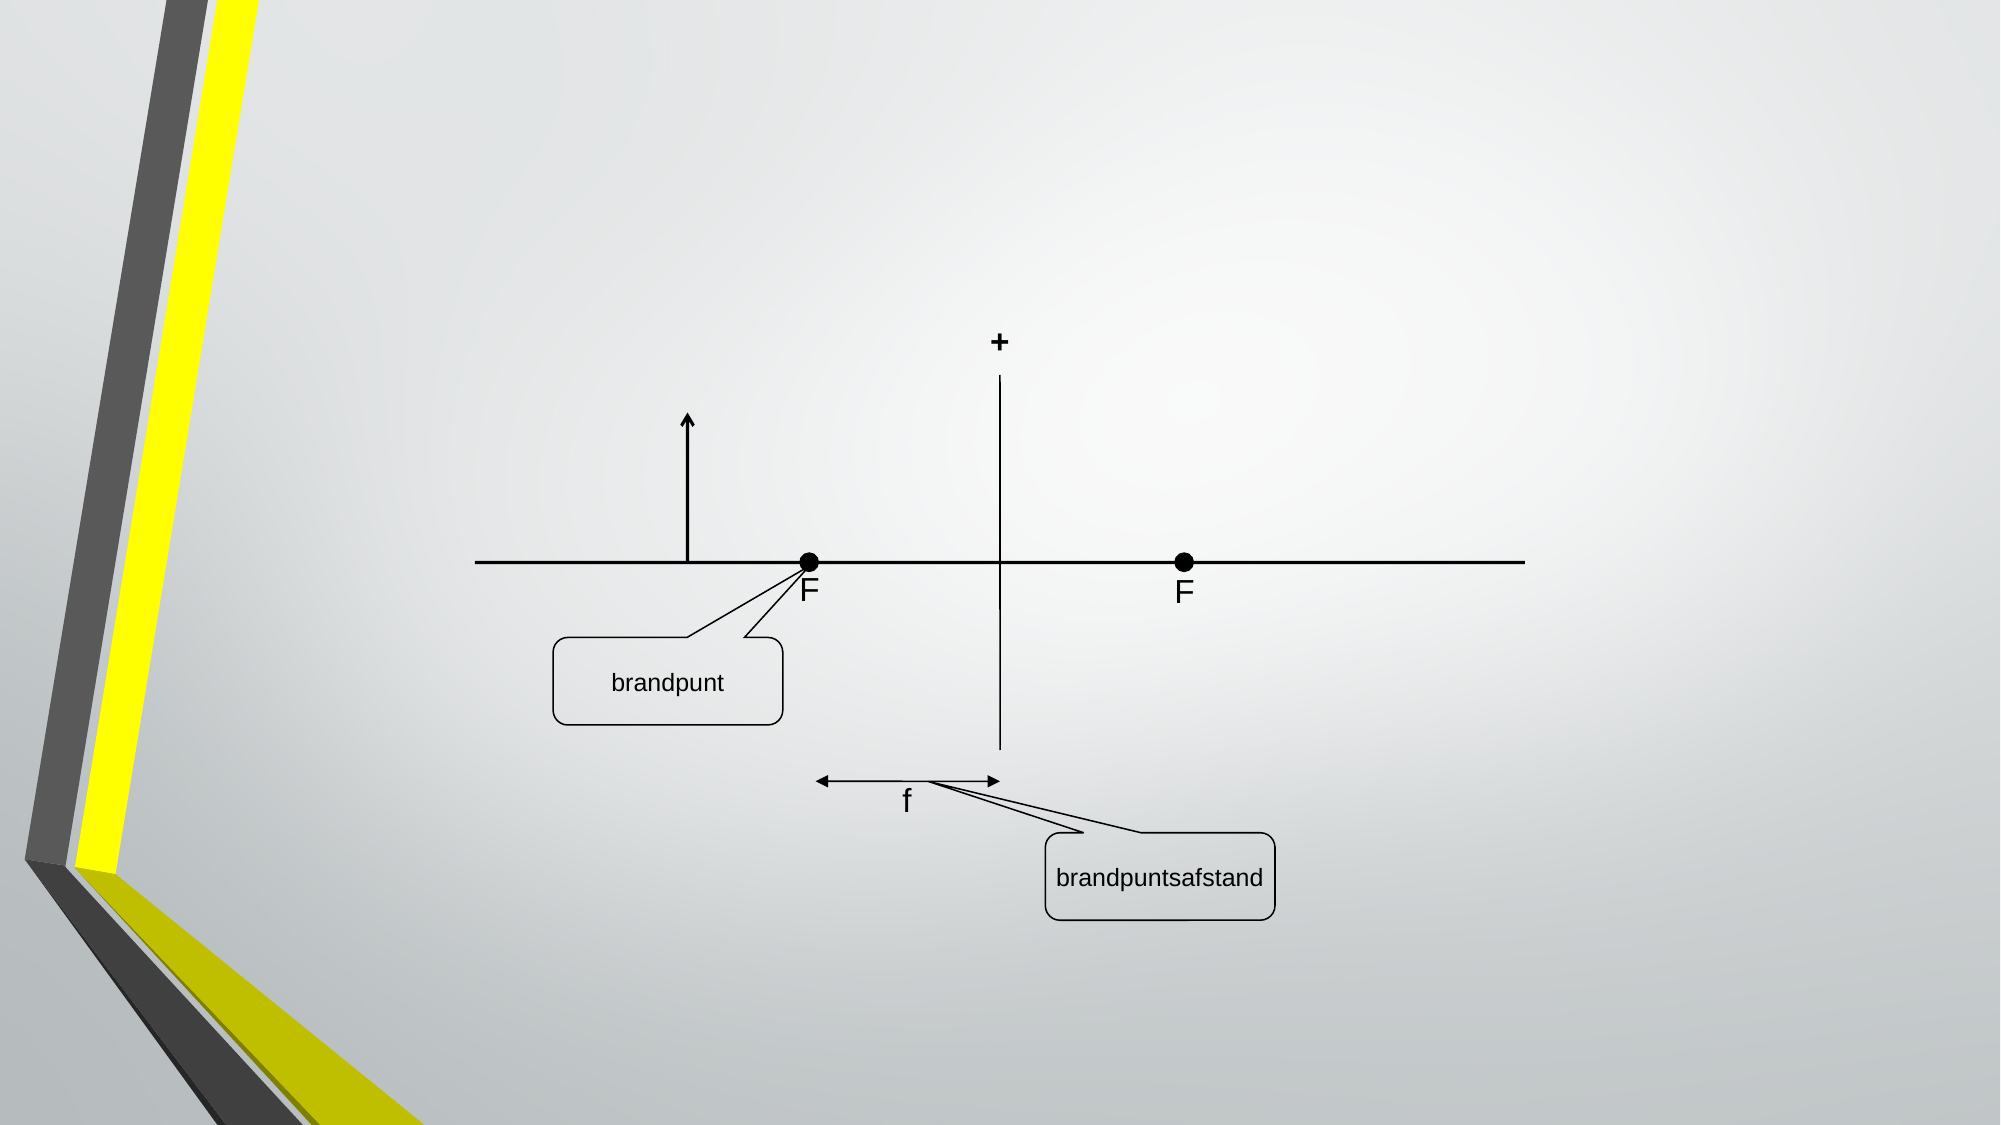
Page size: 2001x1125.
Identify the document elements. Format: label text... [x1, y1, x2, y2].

text_box F [1159, 562, 1216, 618]
text_box [800, 553, 818, 560]
text_box [815, 775, 887, 788]
text_box [680, 412, 695, 563]
text_box brandpunt [553, 565, 810, 725]
text_box [935, 775, 1000, 788]
text_box [1175, 553, 1194, 562]
text_box brandpuntsafstand [928, 781, 1276, 921]
text_box f [887, 771, 935, 827]
text_box F [784, 560, 841, 616]
text_box + [975, 312, 1025, 368]
